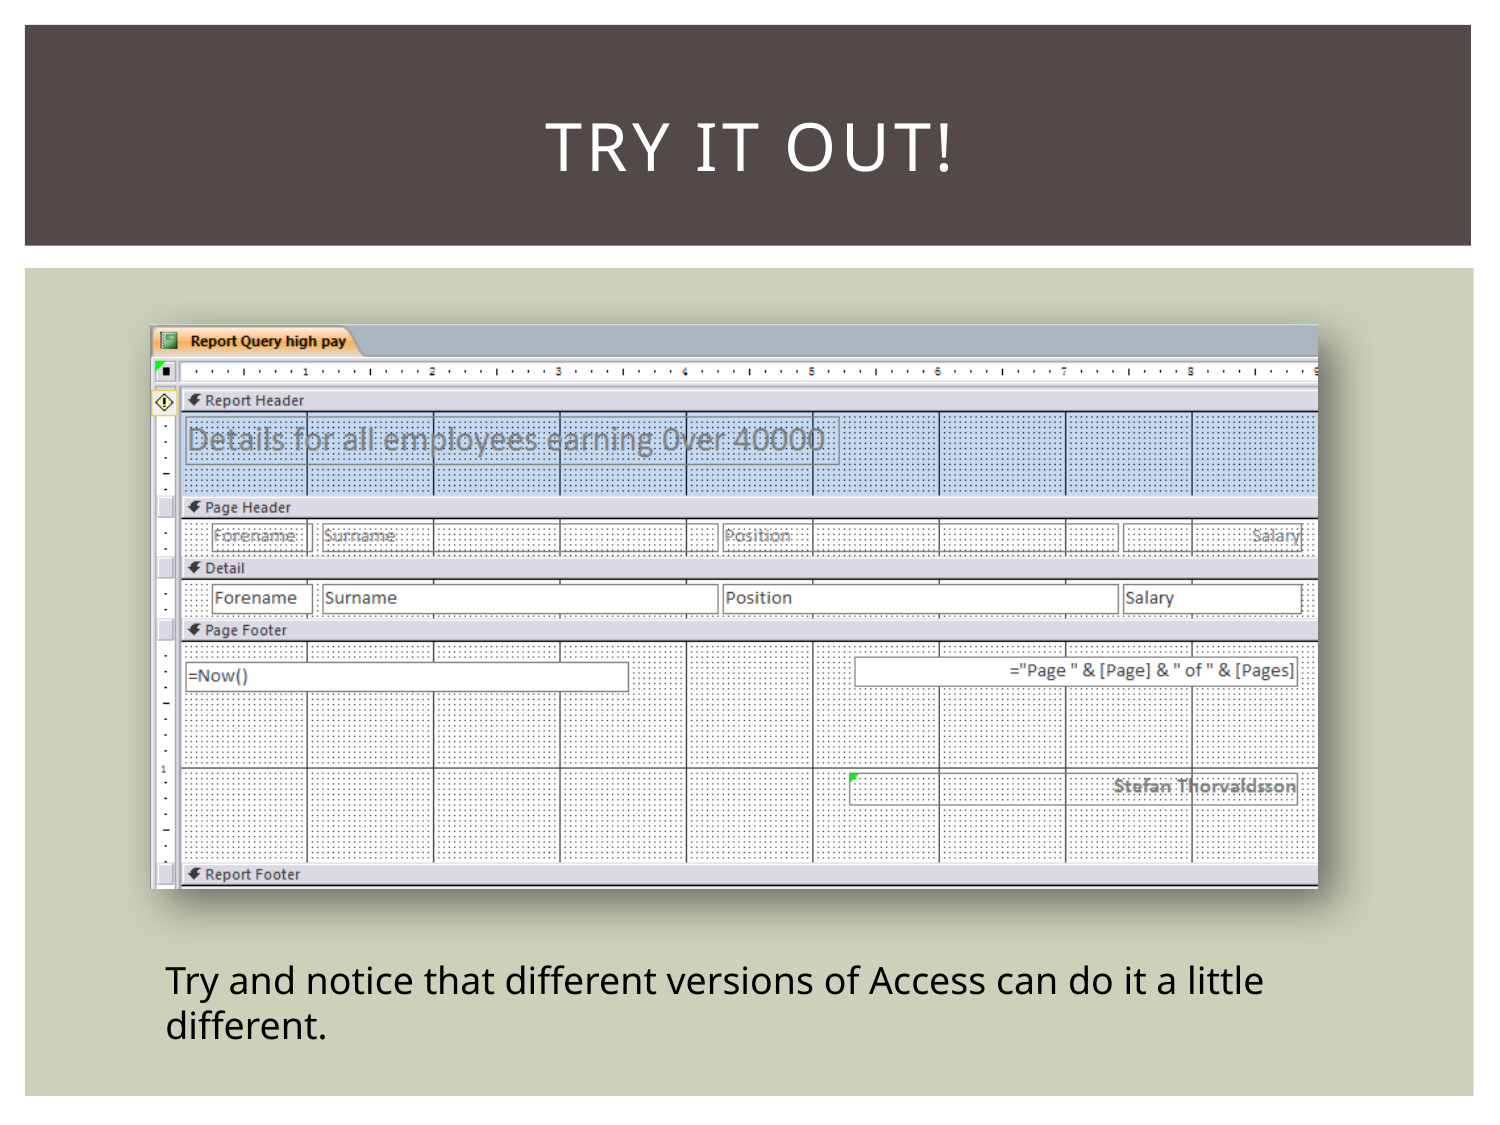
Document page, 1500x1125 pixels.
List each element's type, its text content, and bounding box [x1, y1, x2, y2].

picture [149, 324, 1319, 889]
text_box Try and notice that different versions of Access can do it a little different. [150, 949, 1318, 1055]
title Try it out! [62, 58, 1438, 232]
